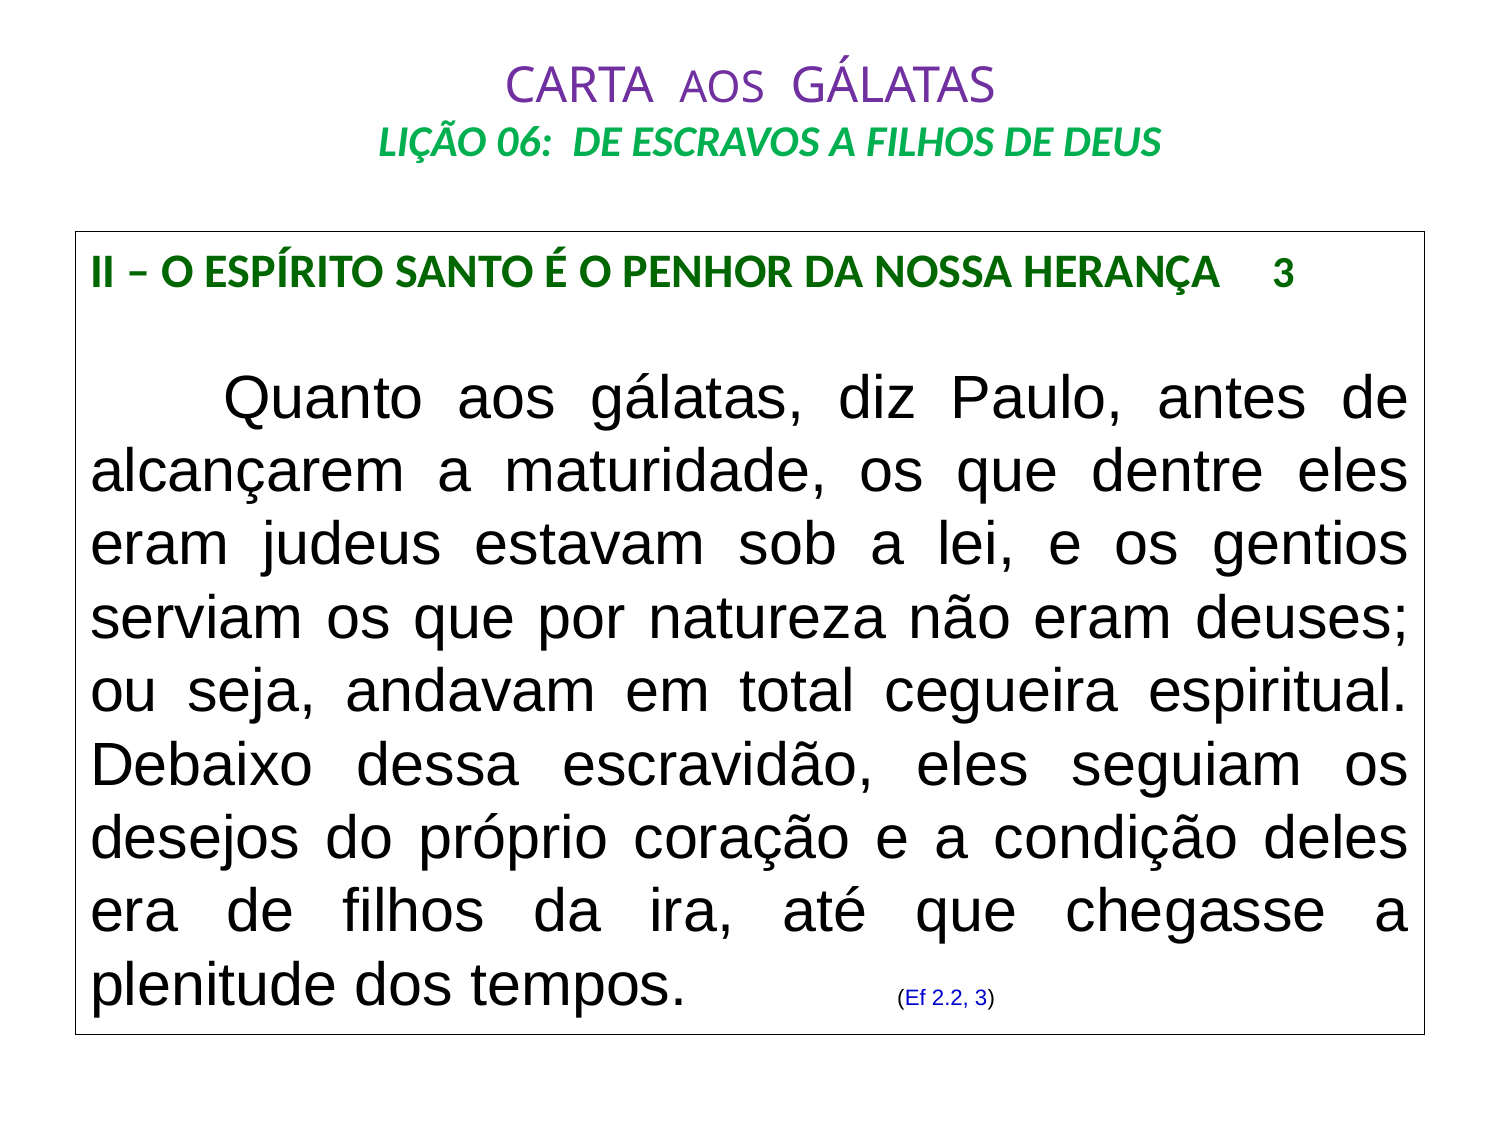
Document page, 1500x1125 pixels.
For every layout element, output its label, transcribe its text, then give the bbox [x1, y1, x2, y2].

title CARTA AOS GÁLATAS LIÇÃO 06: DE ESCRAVOS A FILHOS DE DEUS [75, 45, 1425, 173]
list II – O ESPÍRITO SANTO É O PENHOR DA NOSSA HERANÇA 3 Quanto aos gálatas, diz Paulo, antes de alcançarem a maturidade, os que dentre eles eram judeus estavam sob a lei, e os gentios serviam os que por natureza não eram deuses; ou seja, andavam em total cegueira espiritual. Debaixo dessa escravidão, eles seguiam os desejos do próprio coração e a condição deles era de filhos da ira, até que chegasse a plenitude dos tempos. (Ef 2.2, 3) [75, 231, 1425, 1035]
